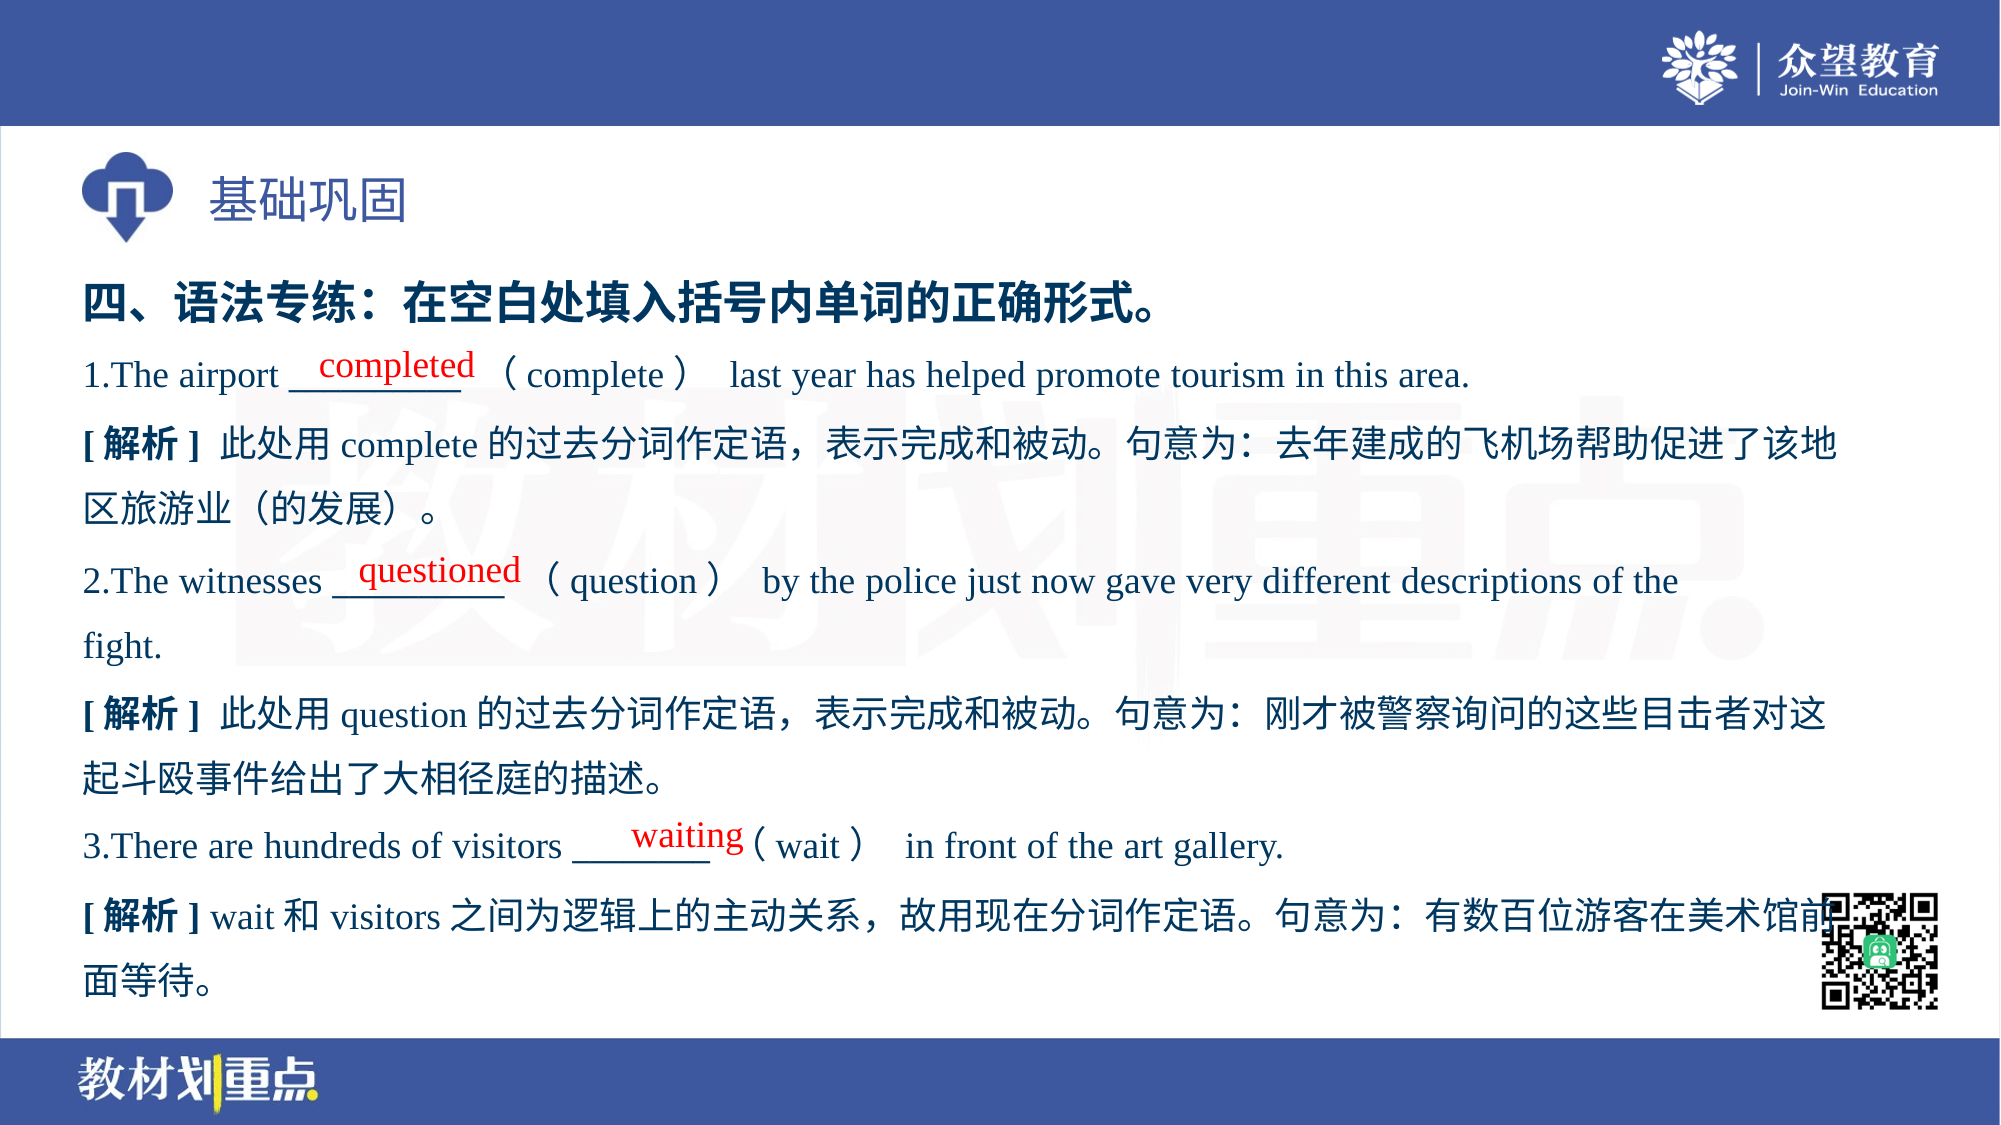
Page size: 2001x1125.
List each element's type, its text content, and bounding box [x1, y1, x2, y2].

text_box waiting [617, 790, 758, 849]
text_box questioned [344, 525, 535, 584]
text_box 四、语法专练：在空白处填入括号内单词的正确形式。 [82, 247, 1817, 330]
text_box [解析] wait和visitors之间为逻辑上的主动关系，故用现在分词作定语。句意为：有数百位游客在美术馆前 面等待。 [82, 868, 1817, 996]
text_box [解析] 此处用complete的过去分词作定语，表示完成和被动。句意为：去年建成的飞机场帮助促进了该地 区旅游业（的发展）。 [82, 396, 1817, 523]
text_box 2.The witnesses __________ （question） by the police just now gave very different descriptions of the fight. [82, 532, 1817, 659]
text_box 1.The airport __________ （complete） last year has helped promote tourism in this area. [82, 330, 1817, 388]
picture [0, 0, 2000, 1125]
text_box 3.There are hundreds of visitors ________ （wait） in front of the art gallery. [82, 800, 1817, 859]
text_box completed [305, 319, 489, 378]
text_box [解析] 此处用question的过去分词作定语，表示完成和被动。句意为：刚才被警察询问的这些目击者对这 起斗殴事件给出了大相径庭的描述。 [82, 666, 1817, 794]
